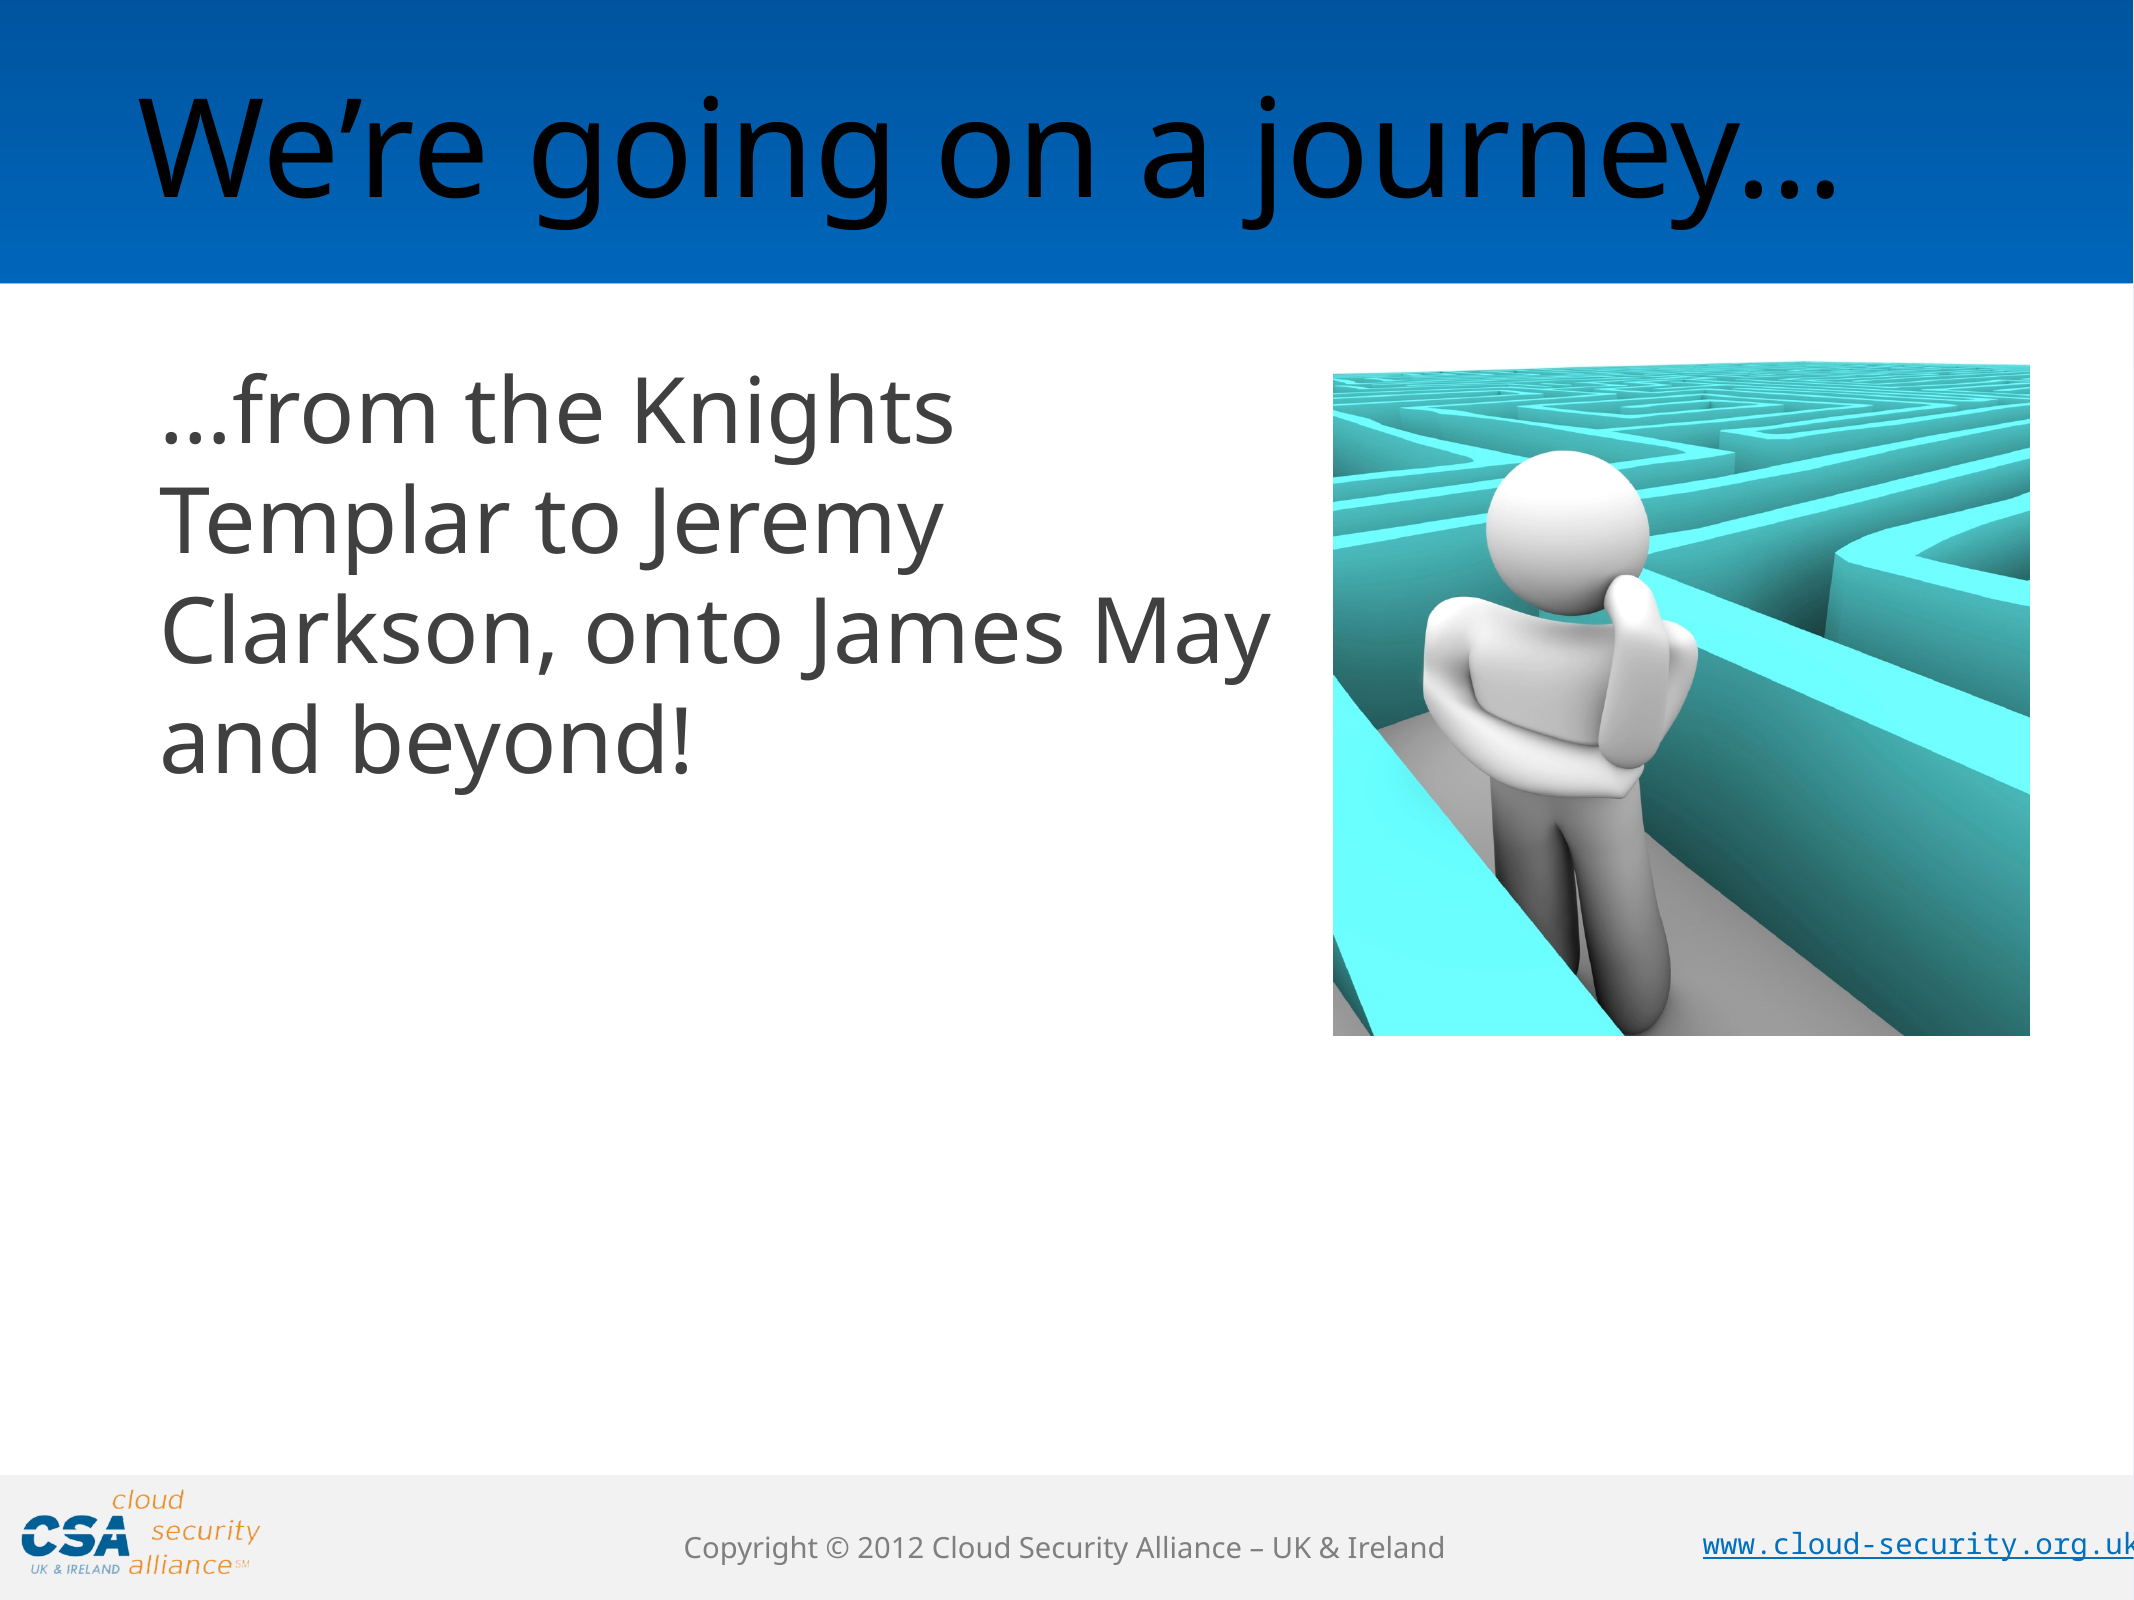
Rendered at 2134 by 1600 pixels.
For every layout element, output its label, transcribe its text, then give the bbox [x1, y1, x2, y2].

text_box …from the Knights Templar to Jeremy Clarkson, onto James May and beyond! [151, 344, 1329, 1463]
picture [0, 1476, 279, 1600]
picture [1333, 339, 2030, 1036]
title We’re going on a journey… [128, 41, 2005, 245]
